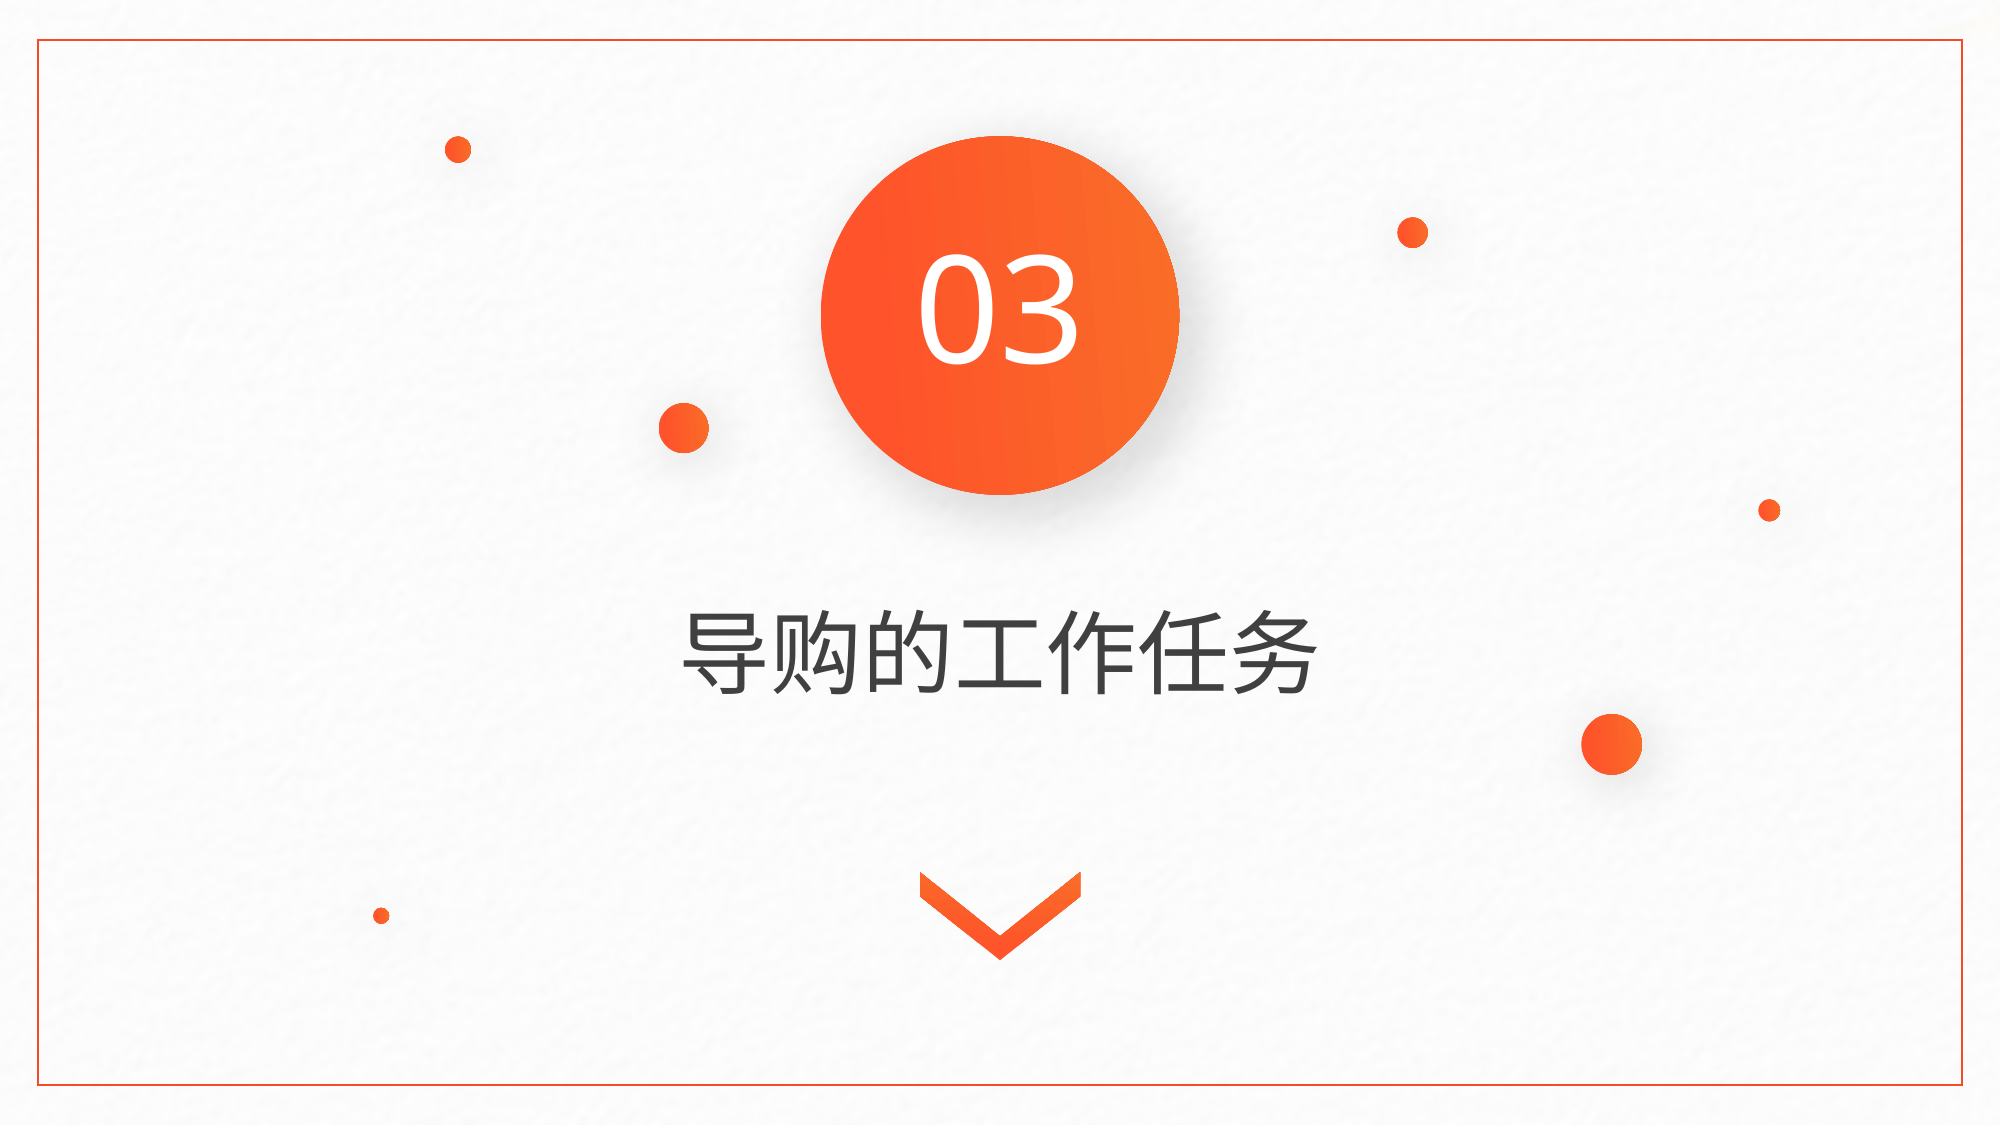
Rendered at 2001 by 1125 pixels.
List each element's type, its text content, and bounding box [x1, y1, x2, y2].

text_box [919, 870, 1082, 962]
text_box 导购的工作任务 [664, 587, 1336, 713]
text_box [443, 135, 472, 164]
text_box [1580, 713, 1643, 776]
text_box [657, 402, 710, 455]
text_box 03 [878, 206, 1122, 402]
text_box [1757, 498, 1782, 523]
text_box [371, 906, 391, 925]
text_box [37, 39, 1963, 1086]
text_box [1396, 216, 1429, 250]
text_box [819, 135, 1181, 496]
